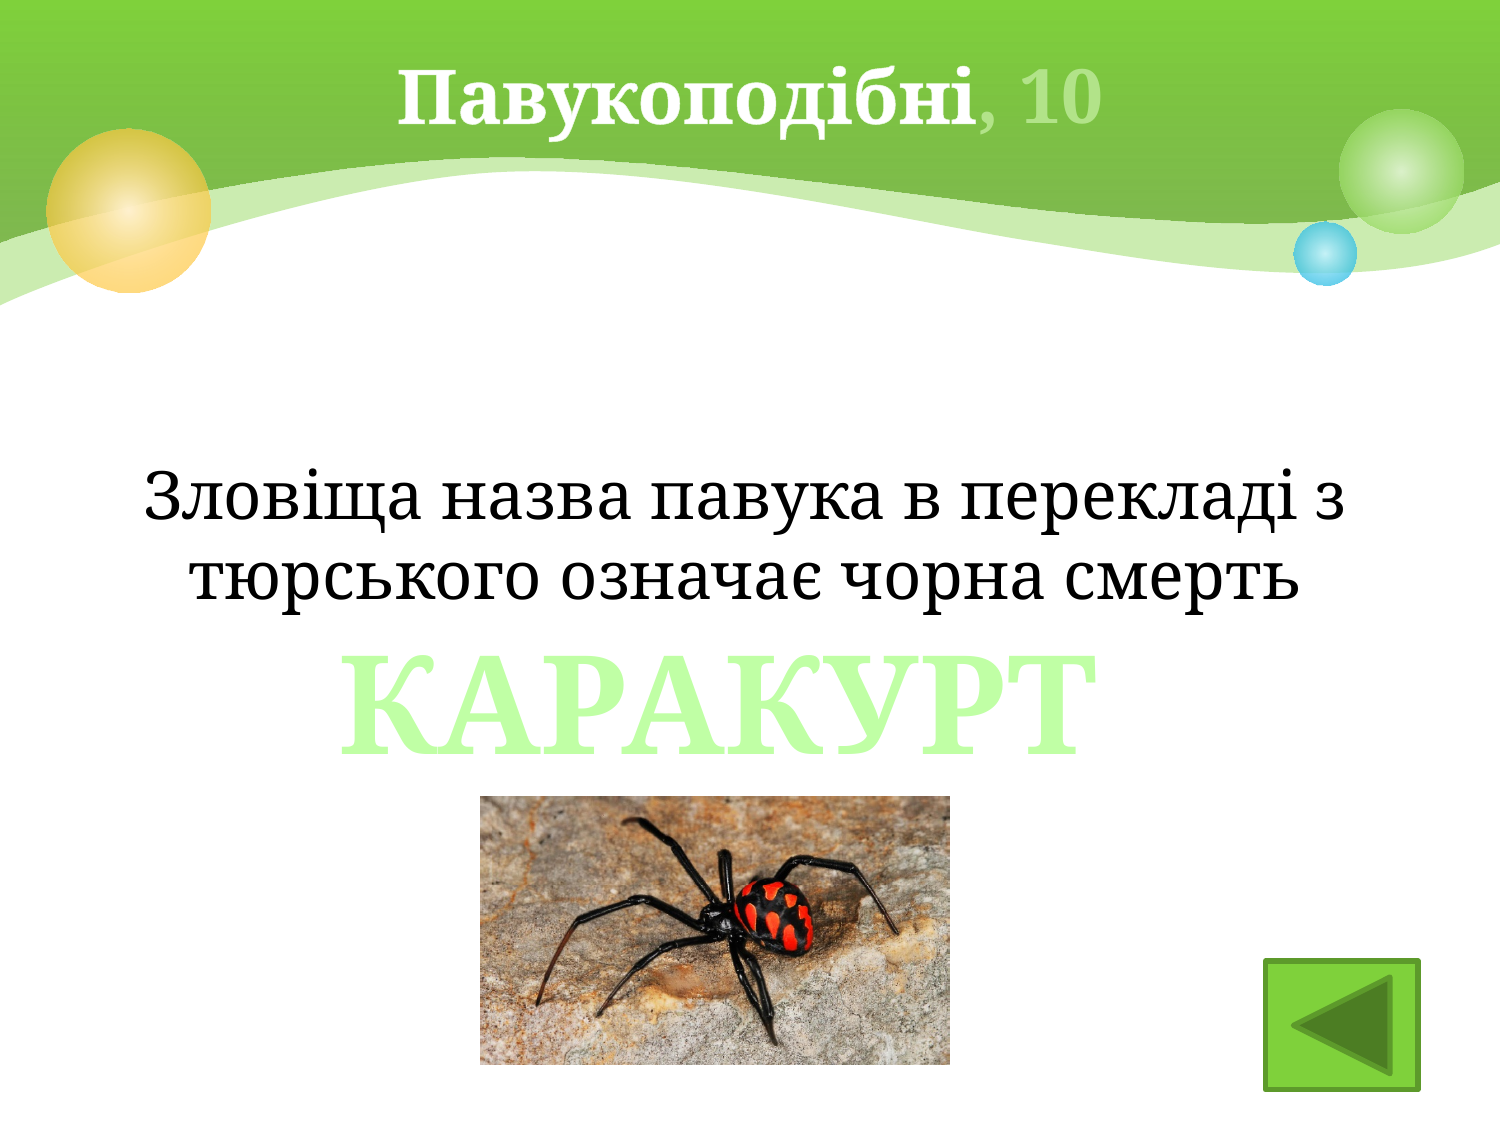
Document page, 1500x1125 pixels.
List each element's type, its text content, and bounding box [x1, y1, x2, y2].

title Павукоподібні, 10 [75, 0, 1425, 188]
picture [480, 796, 950, 1066]
text_box [1263, 958, 1421, 1092]
list Зловіща назва павука в перекладі з тюрського означає чорна смерть [70, 445, 1421, 1008]
text_box КАРАКУРТ [152, 609, 1283, 790]
